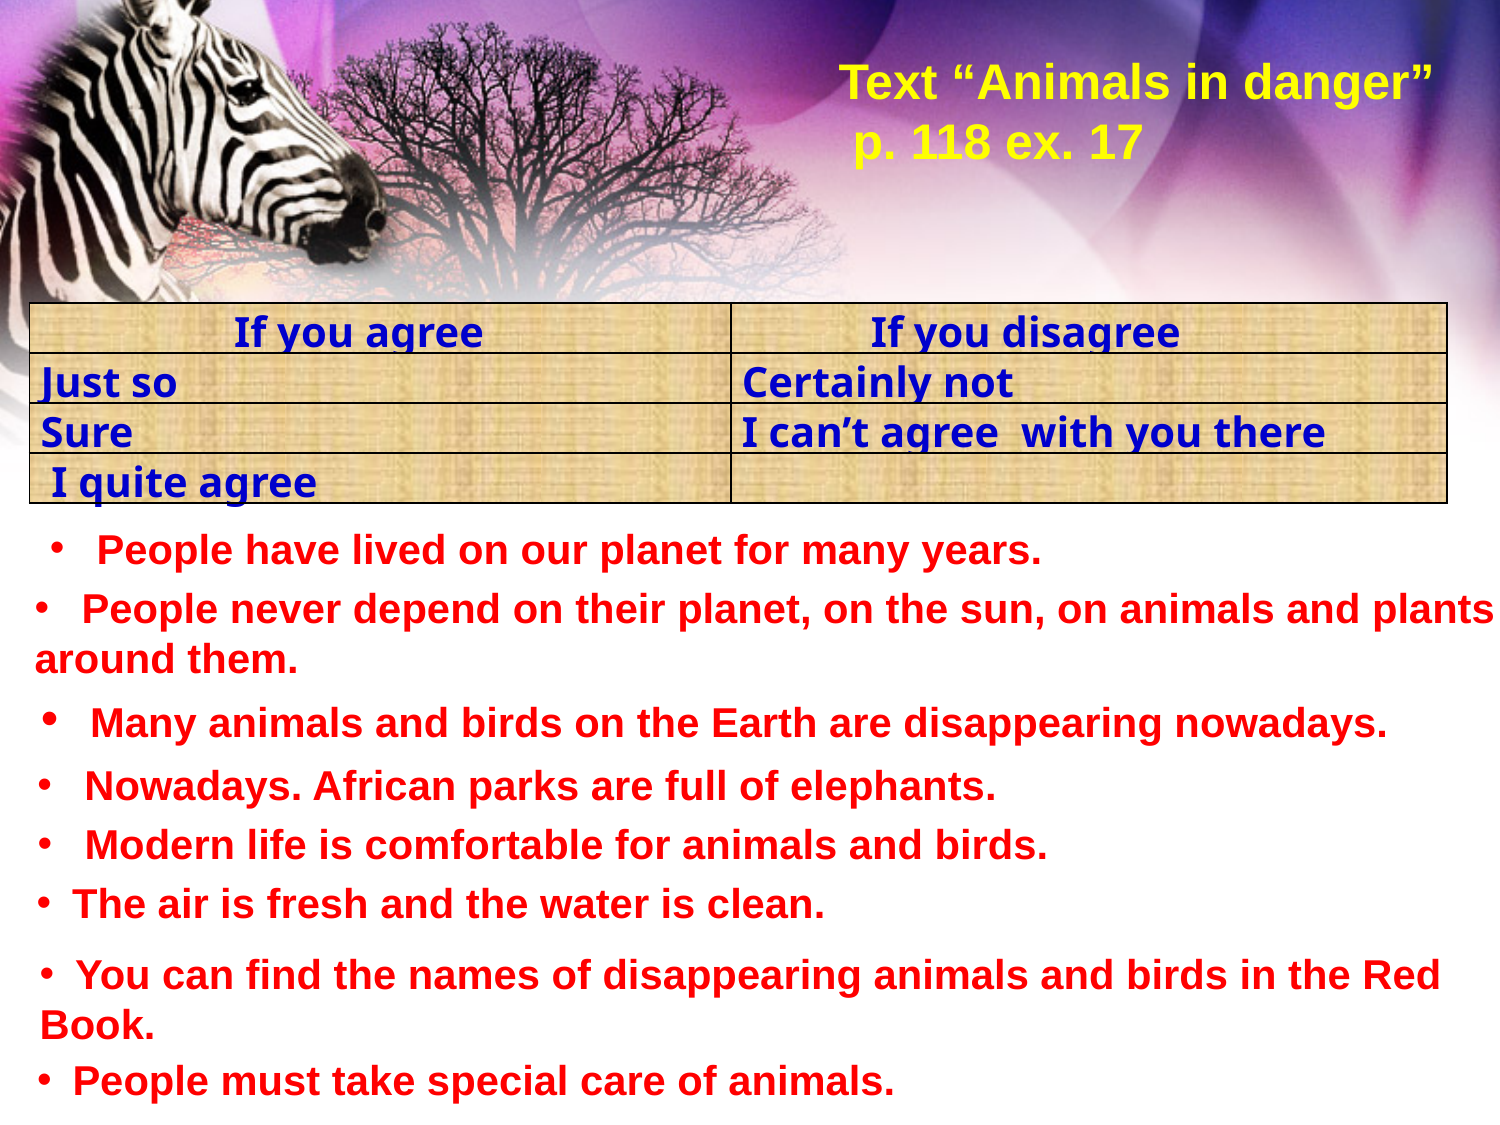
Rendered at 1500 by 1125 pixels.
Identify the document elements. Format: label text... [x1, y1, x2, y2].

table_header If you agree [30, 304, 730, 352]
table_cell Just so [30, 354, 730, 402]
table_header If you disagree [732, 304, 1446, 352]
text_box People must take special care of animals. [22, 1046, 911, 1125]
table_cell Sure [30, 404, 730, 452]
text_box People never depend on their planet, on the sun, on animals and plants around them. [19, 574, 1500, 689]
text_box Modern life is comfortable for animals and birds. [22, 810, 1064, 876]
text_box You can find the names of disappearing animals and birds in the Red Book. [24, 940, 1468, 1056]
table_cell Certainly not [732, 354, 1446, 402]
text_box Nowadays. African parks are full of elephants. [22, 751, 1012, 810]
picture [0, 0, 1500, 1125]
table_cell I can’t agree with you there [732, 404, 1446, 452]
text_box The air is fresh and the water is clean. [21, 869, 852, 935]
text_box Text “Animals in danger” p. 118 ex. 17 [823, 42, 1464, 238]
text_box People have lived on our planet for many years. [34, 515, 1069, 574]
table_cell [732, 454, 1446, 502]
table_cell I quite agree [30, 454, 730, 502]
text_box Many animals and birds on the Earth are disappearing nowadays. [25, 680, 1415, 756]
